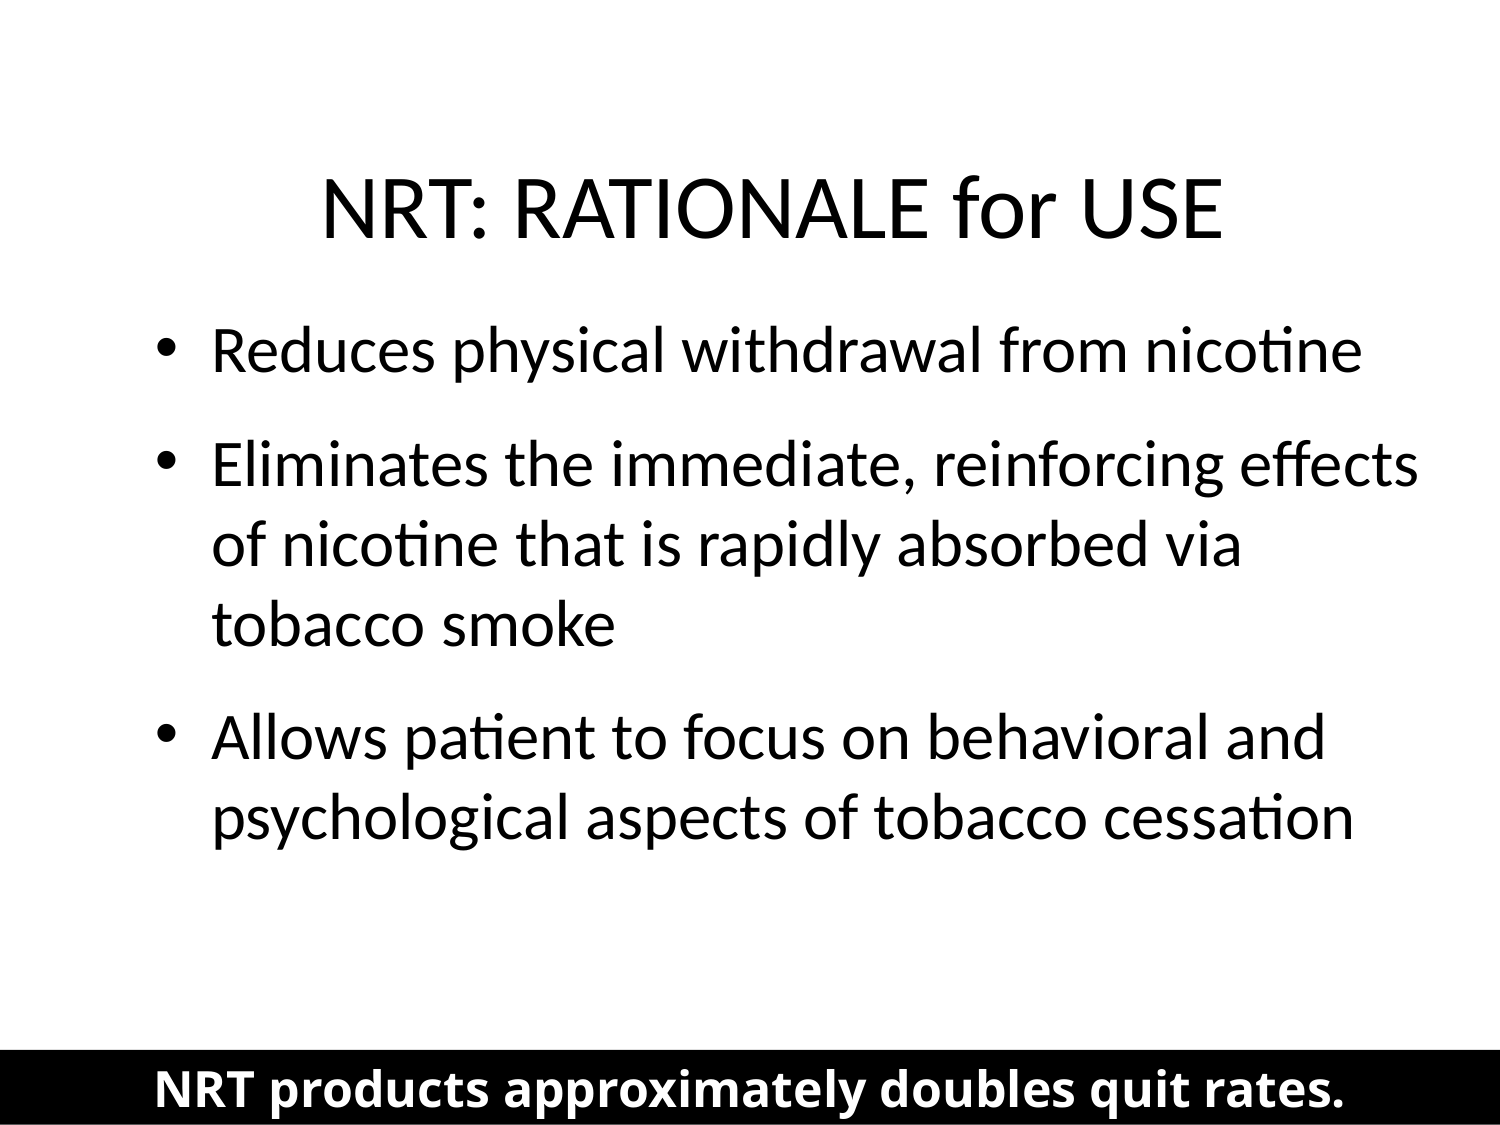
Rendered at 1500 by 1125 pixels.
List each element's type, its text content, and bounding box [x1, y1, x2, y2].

title NRT: RATIONALE for USE [177, 107, 1370, 296]
list Reduces physical withdrawal from nicotine Eliminates the immediate, reinforcing effects of nicotine that is rapidly absorbed via tobacco smoke Allows patient to focus on behavioral and psychological aspects of tobacco cessation [139, 298, 1440, 955]
text_box NRT products approximately doubles quit rates. [0, 1049, 1500, 1125]
